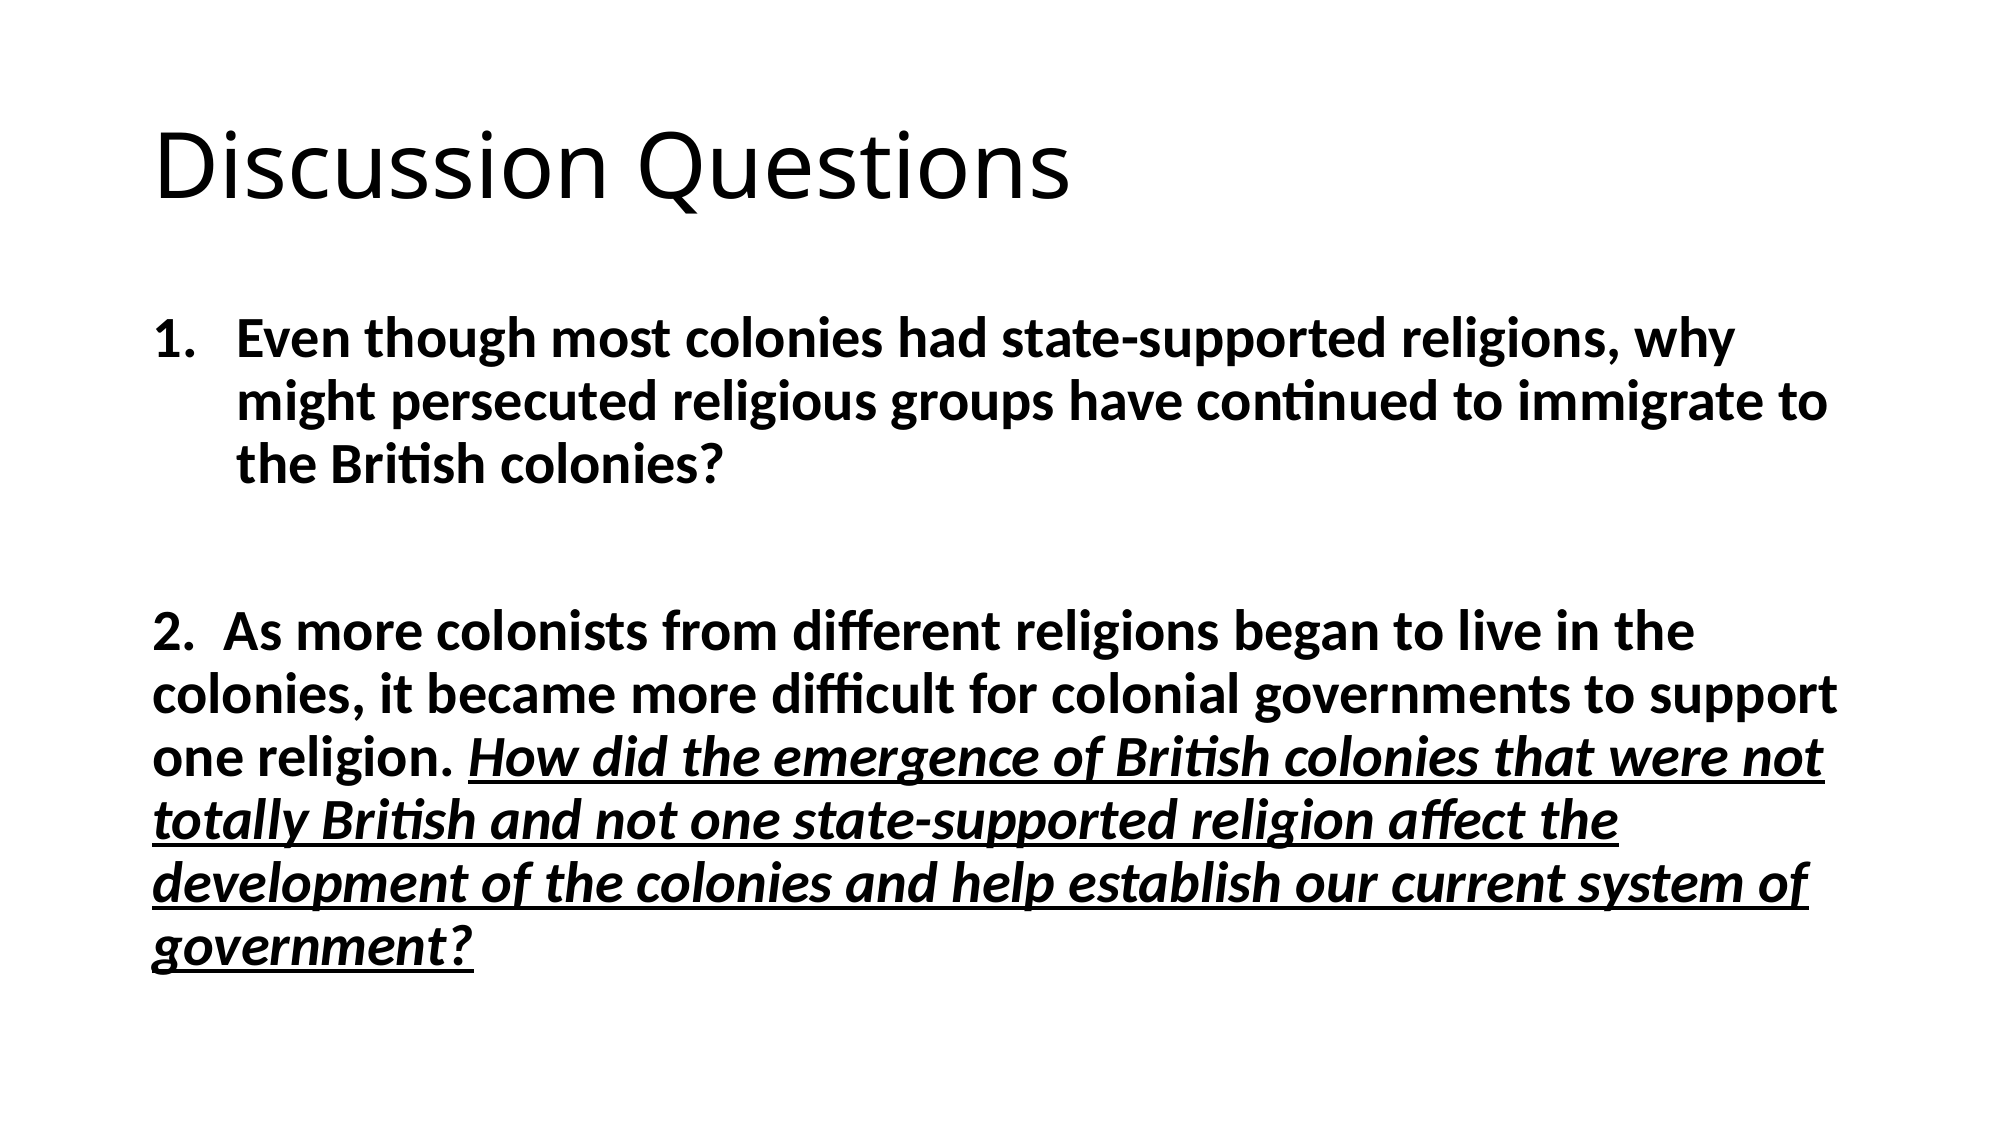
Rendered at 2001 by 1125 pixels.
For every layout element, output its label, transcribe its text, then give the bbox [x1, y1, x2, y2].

title Discussion Questions [137, 59, 1863, 278]
list Even though most colonies had state-supported religions, why might persecuted religious groups have continued to immigrate to the British colonies? 2. As more colonists from different religions began to live in the colonies, it became more difficult for colonial governments to support one religion. How did the emergence of British colonies that were not totally British and not one state-supported religion affect the development of the colonies and help establish our current system of government? [137, 299, 1863, 1014]
